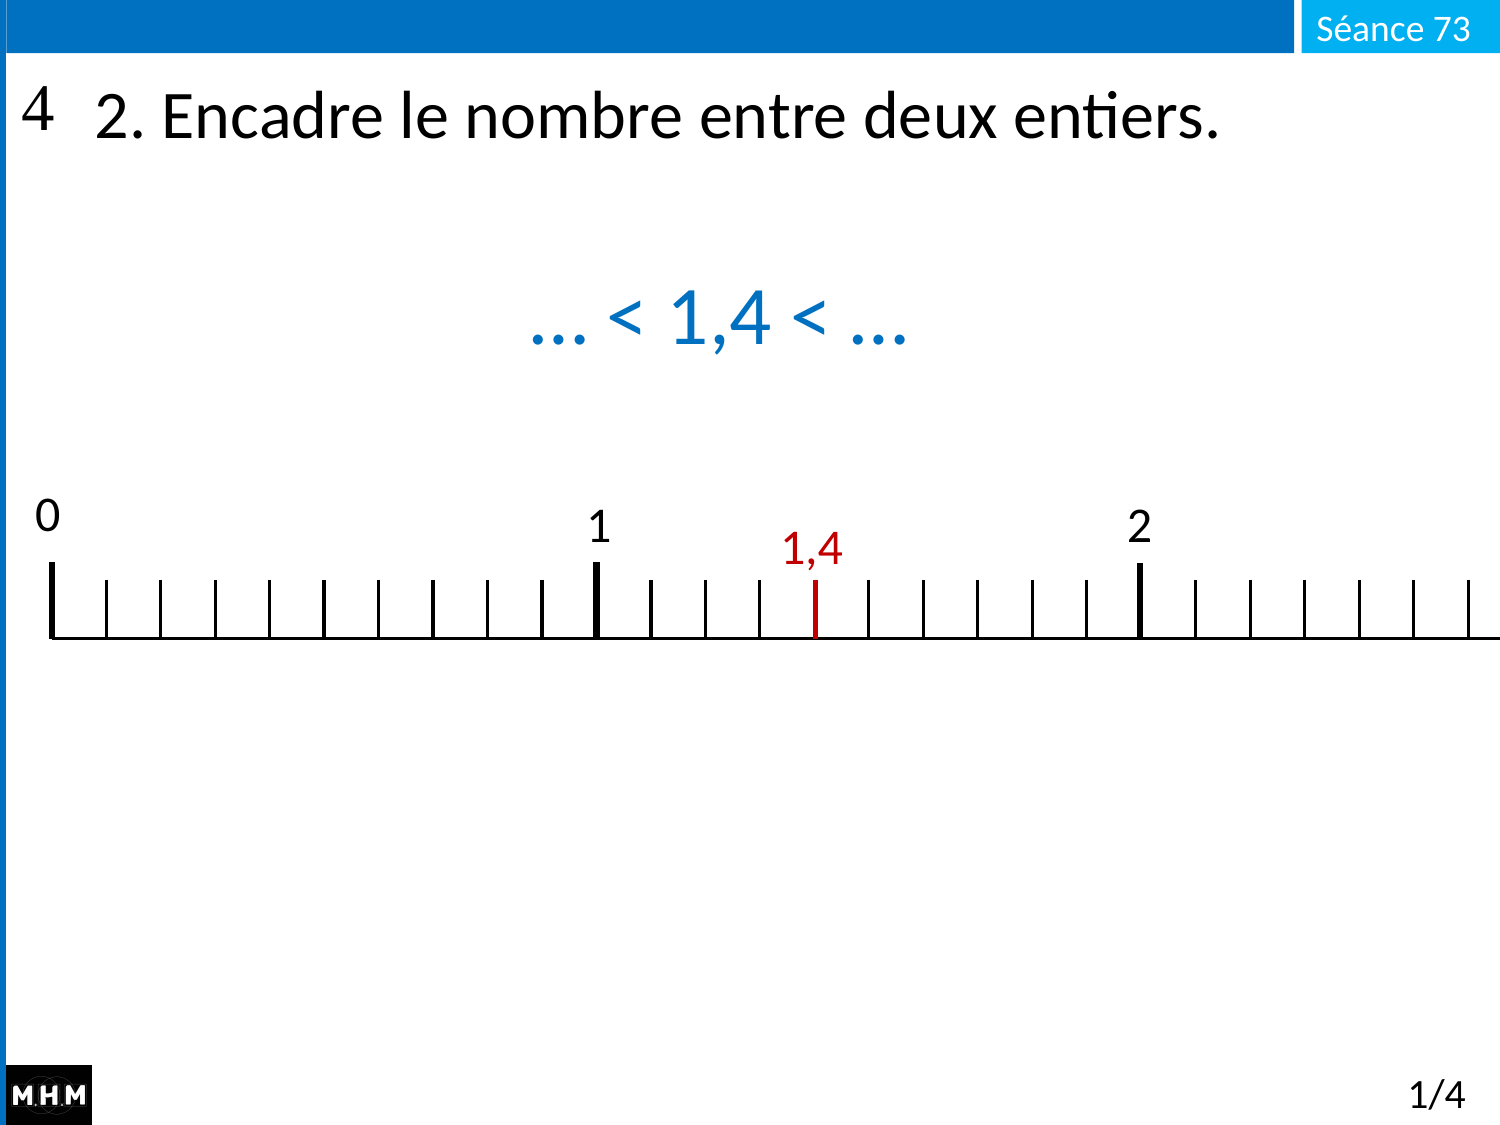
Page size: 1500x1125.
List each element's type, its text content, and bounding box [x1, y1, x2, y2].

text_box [20, 474, 1500, 640]
list 1/4 [1373, 1064, 1500, 1125]
title 2. Encadre le nombre entre deux entiers. [79, 71, 1374, 161]
text_box … < 1,4 < … [515, 254, 1005, 369]
picture [6, 1065, 92, 1125]
